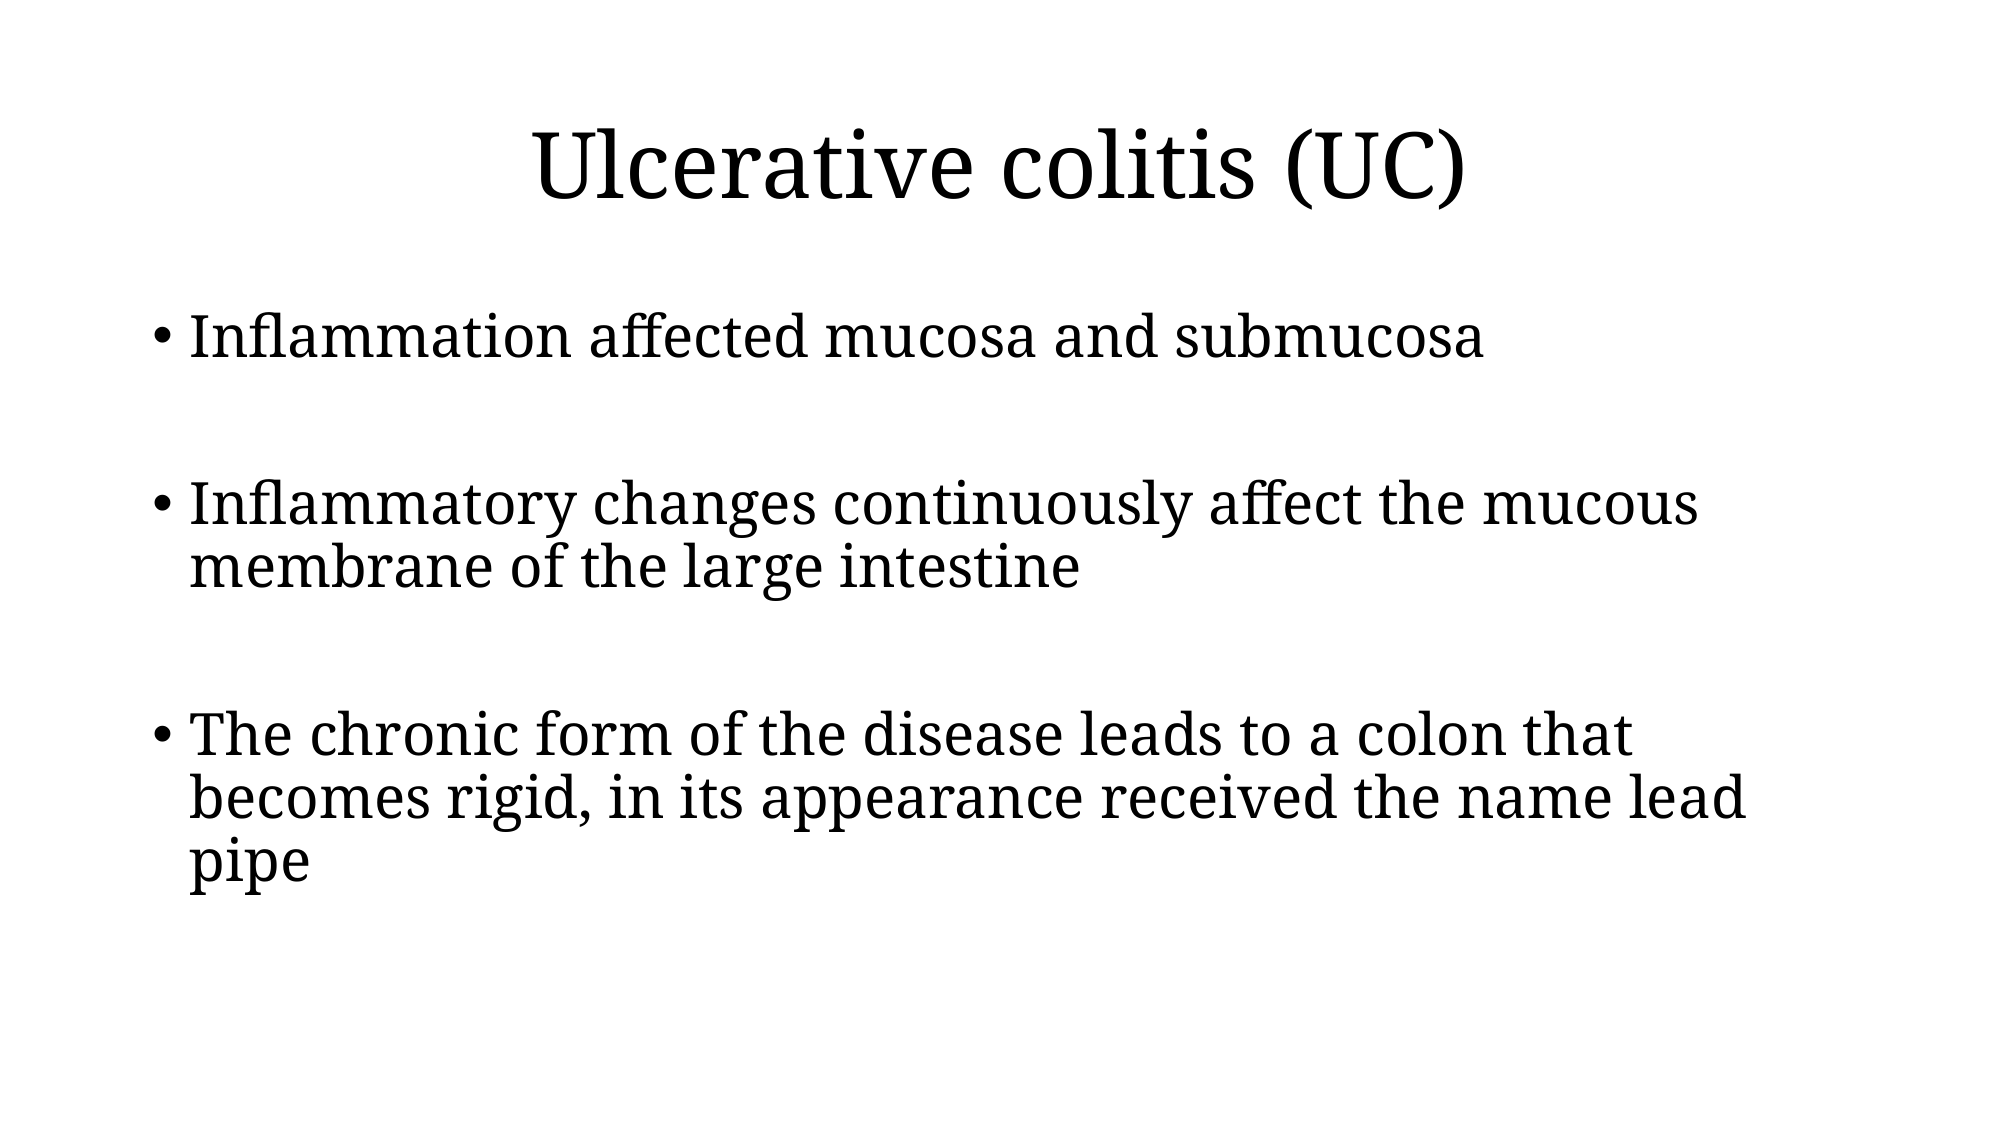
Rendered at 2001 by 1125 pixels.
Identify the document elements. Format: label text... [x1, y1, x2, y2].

title Ulcerative colitis (UC) [137, 59, 1863, 278]
list Inflammation affected mucosa and submucosa Inflammatory changes continuously affect the mucous membrane of the large intestine The chronic form of the disease leads to a colon that becomes rigid, in its appearance received the name lead pipe [137, 299, 1863, 1014]
